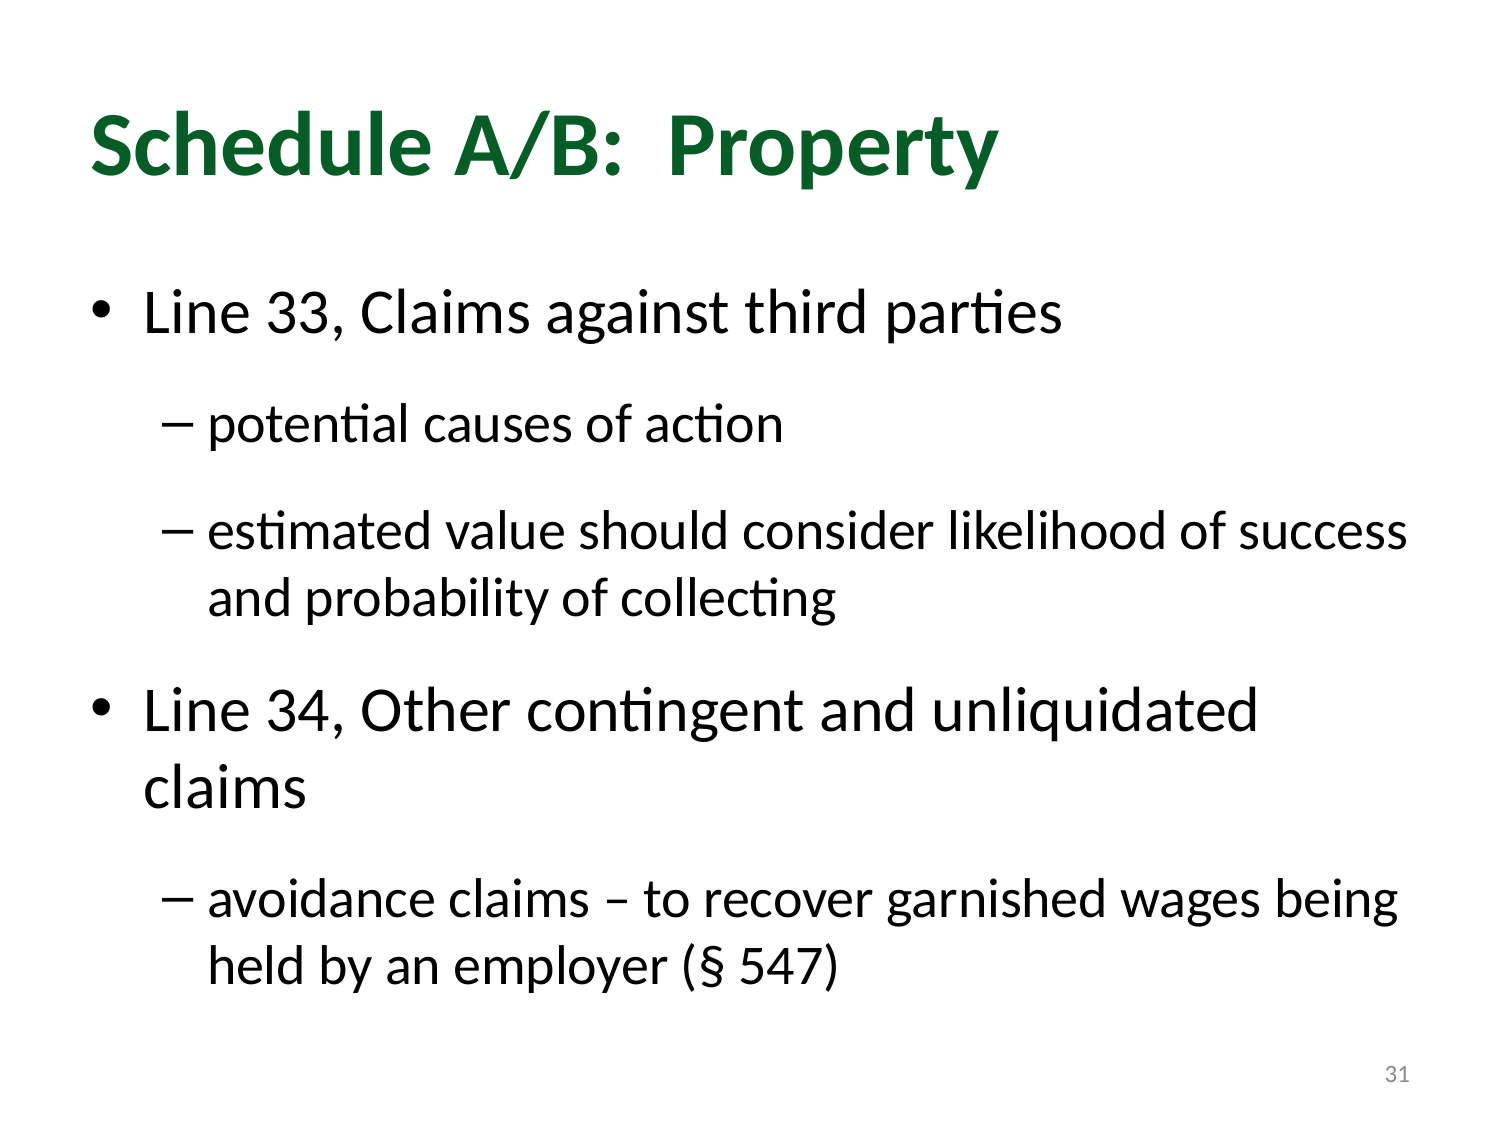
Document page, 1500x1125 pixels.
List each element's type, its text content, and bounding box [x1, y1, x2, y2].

title Schedule A/B: Property [75, 45, 1425, 233]
slide_number 31 [1074, 1042, 1425, 1103]
list Line 33, Claims against third parties potential causes of action estimated value should consider likelihood of success and probability of collecting Line 34, Other contingent and unliquidated claims avoidance claims – to recover garnished wages being held by an employer (§ 547) [75, 262, 1425, 1005]
